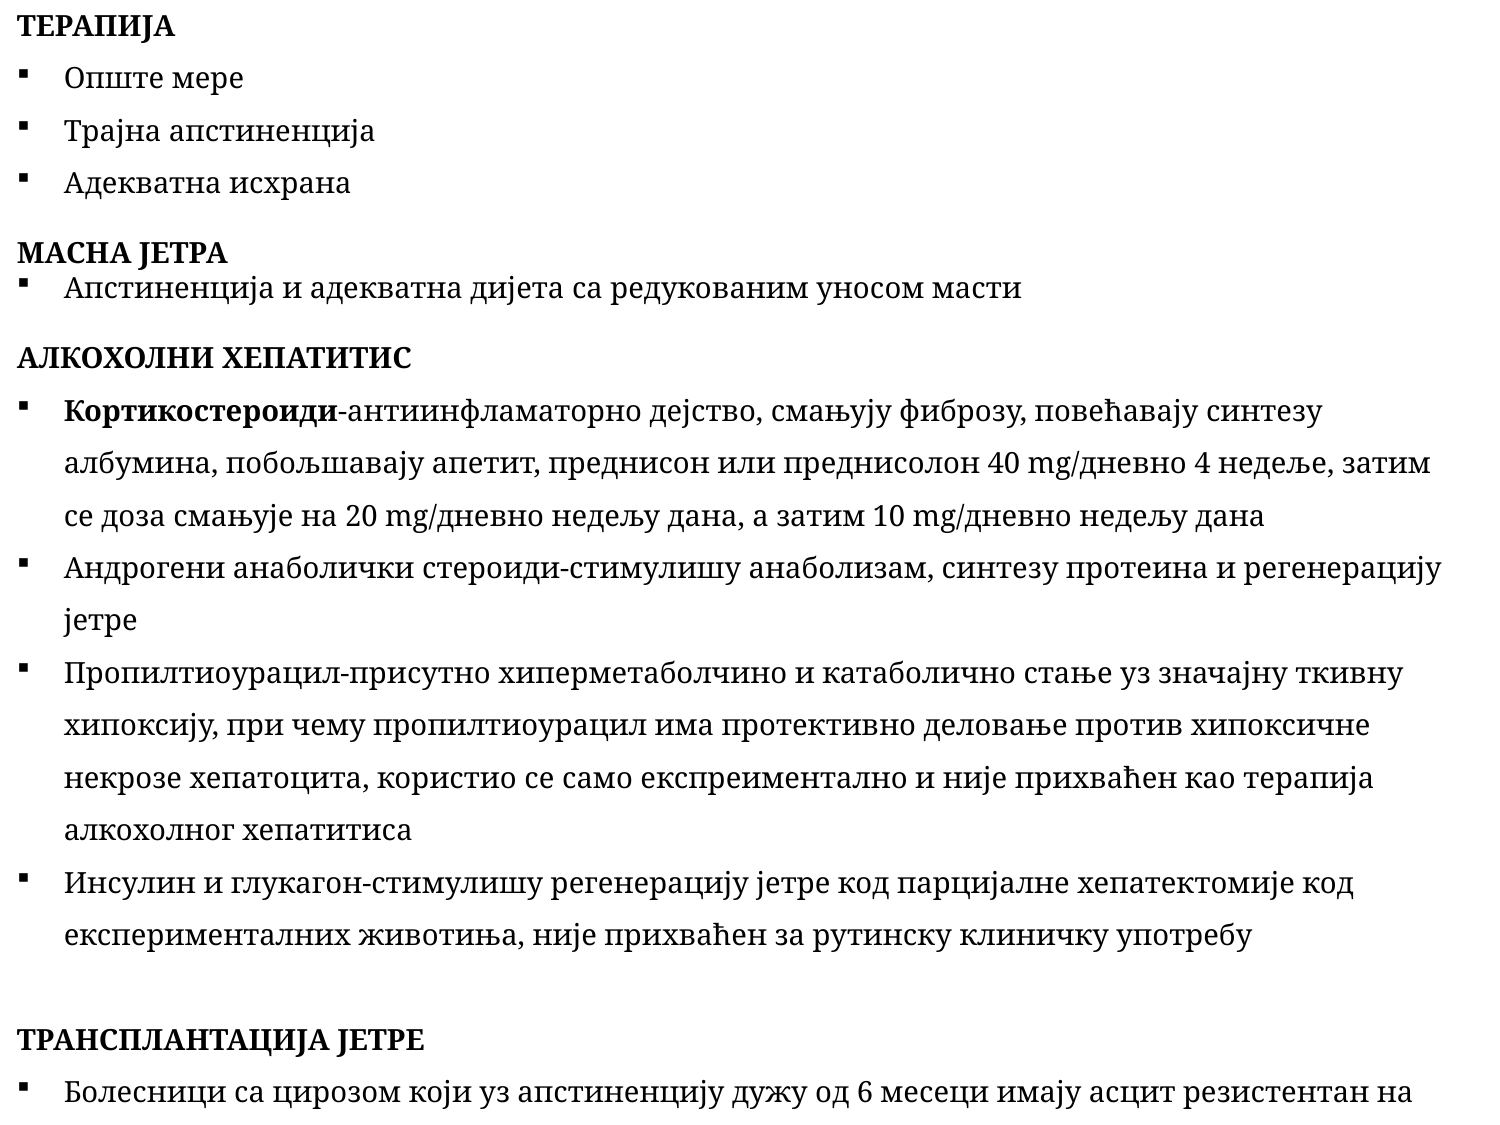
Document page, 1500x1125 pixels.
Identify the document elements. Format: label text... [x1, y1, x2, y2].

text_box ТЕРАПИЈА Опште мере Трајна апстиненција Адекватна исхрана МАСНА ЈЕТРА Апстиненција и адекватна дијета са редукованим уносом масти АЛКОХОЛНИ ХЕПАТИТИС Кортикостероиди-антиинфламаторно дејство, смањују фиброзу, повећавају синтезу албумина, побољшавају апетит, преднисон или преднисолон 40 mg/дневно 4 недеље, затим се доза смањује на 20 mg/дневно недељу дана, а затим 10 mg/дневно недељу дана Андрогени анаболички стероиди-стимулишу анаболизам, синтезу протеина и регенерацију јетре Пропилтиоурацил-присутно хиперметаболчино и катаболично стање уз значајну ткивну хипоксију, при чему пропилтиоурацил има протективно деловање против хипоксичне некрозе хепатоцита, користио се само експреиментално и није прихваћен као терапија алкохолног хепатитиса Инсулин и глукагон-стимулишу регенерацију јетре код парцијалне хепатектомије код експерименталних животиња, није прихваћен за рутинску клиничку употребу ТРАНСПЛАНТАЦИЈА ЈЕТРЕ Болесници са цирозом који уз апстиненцију дужу од 6 месеци имају асцит резистентан на диуретике, иктерус и енцефалопатију Период апсолутне апстиненцје од алкохола мора бити најмање 6 месеци [2, 0, 1475, 1125]
